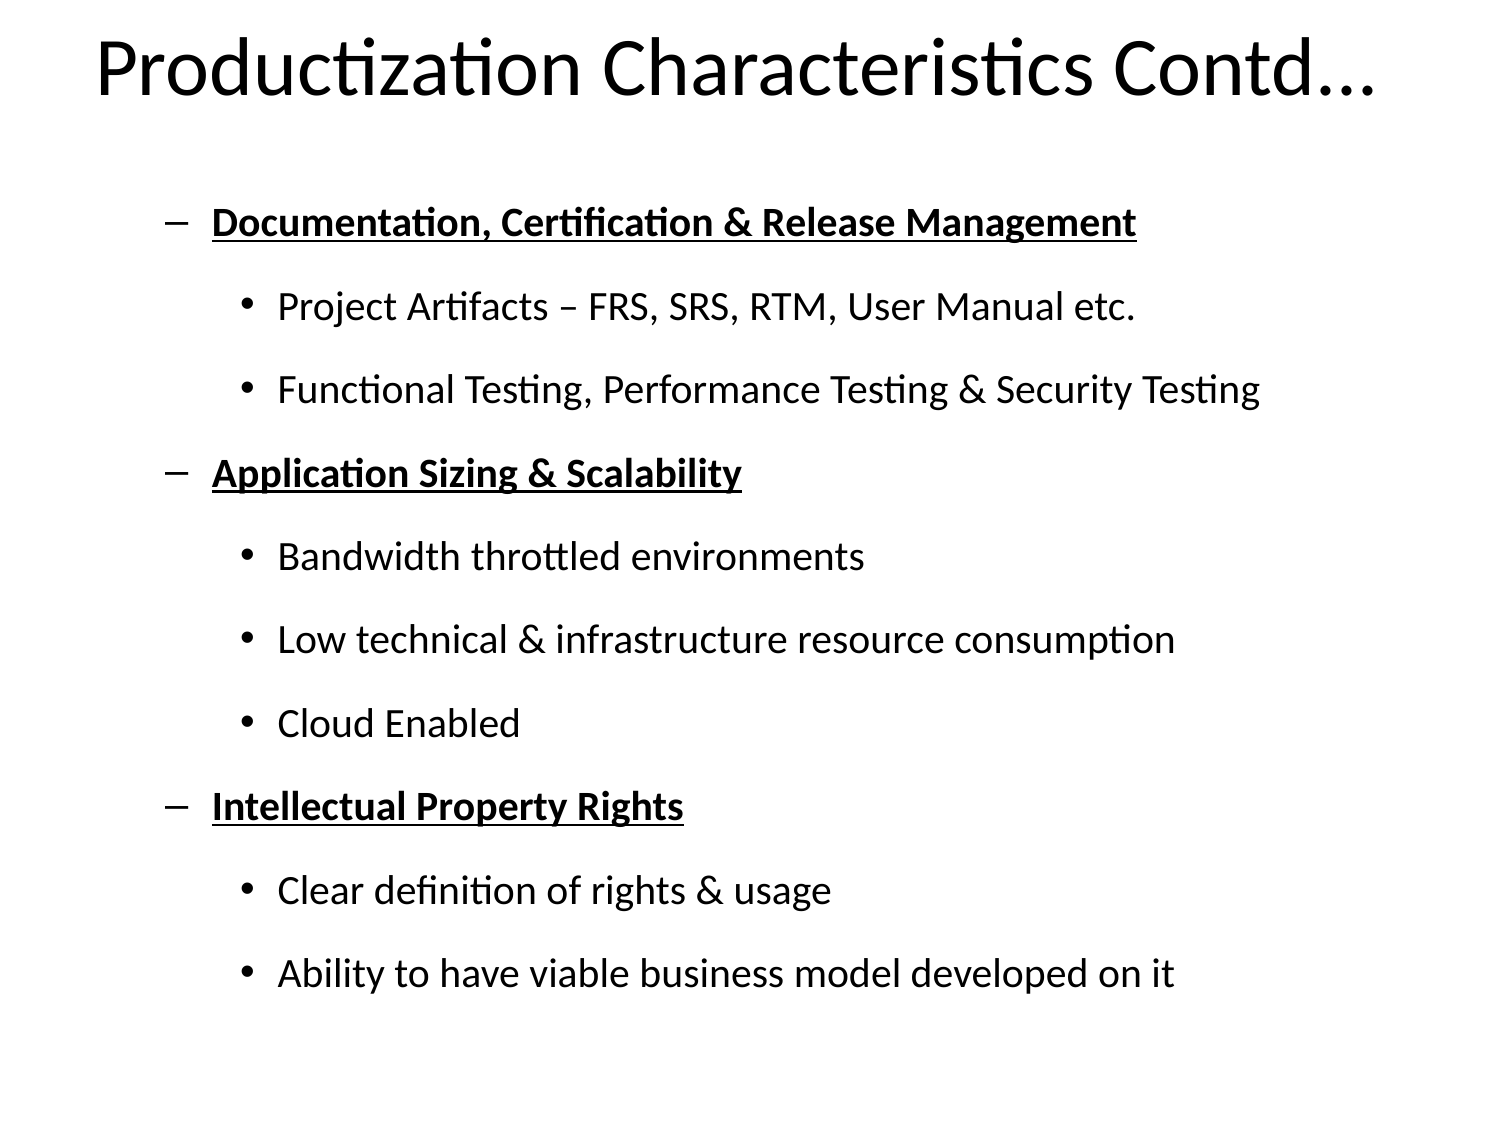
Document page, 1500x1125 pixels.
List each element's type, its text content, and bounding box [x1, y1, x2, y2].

list Documentation, Certification & Release Management Project Artifacts – FRS, SRS, RTM, User Manual etc. Functional Testing, Performance Testing & Security Testing Application Sizing & Scalability Bandwidth throttled environments Low technical & infrastructure resource consumption Cloud Enabled Intellectual Property Rights Clear definition of rights & usage Ability to have viable business model developed on it [75, 162, 1425, 1063]
title Productization Characteristics Contd... [62, 0, 1413, 125]
